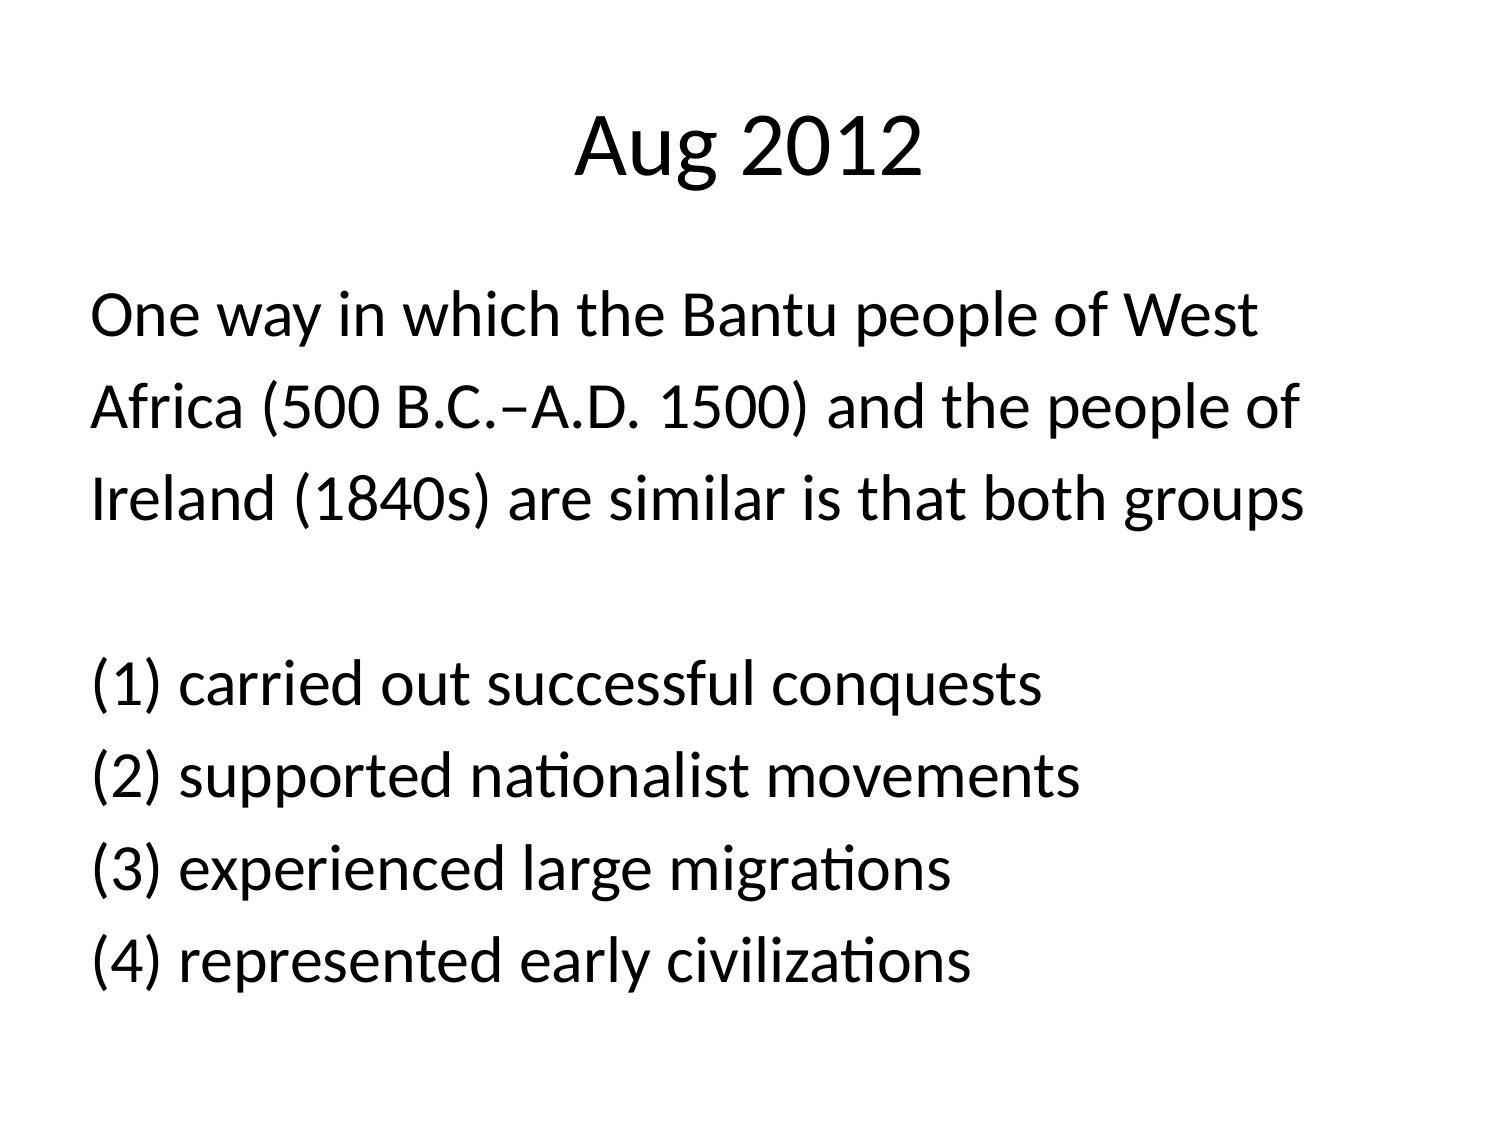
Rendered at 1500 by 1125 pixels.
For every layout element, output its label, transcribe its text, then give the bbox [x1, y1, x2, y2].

list One way in which the Bantu people of West Africa (500 B.C.–A.D. 1500) and the people of Ireland (1840s) are similar is that both groups (1) carried out successful conquests (2) supported nationalist movements (3) experienced large migrations (4) represented early civilizations [75, 262, 1425, 1005]
title Aug 2012 [75, 45, 1425, 233]
